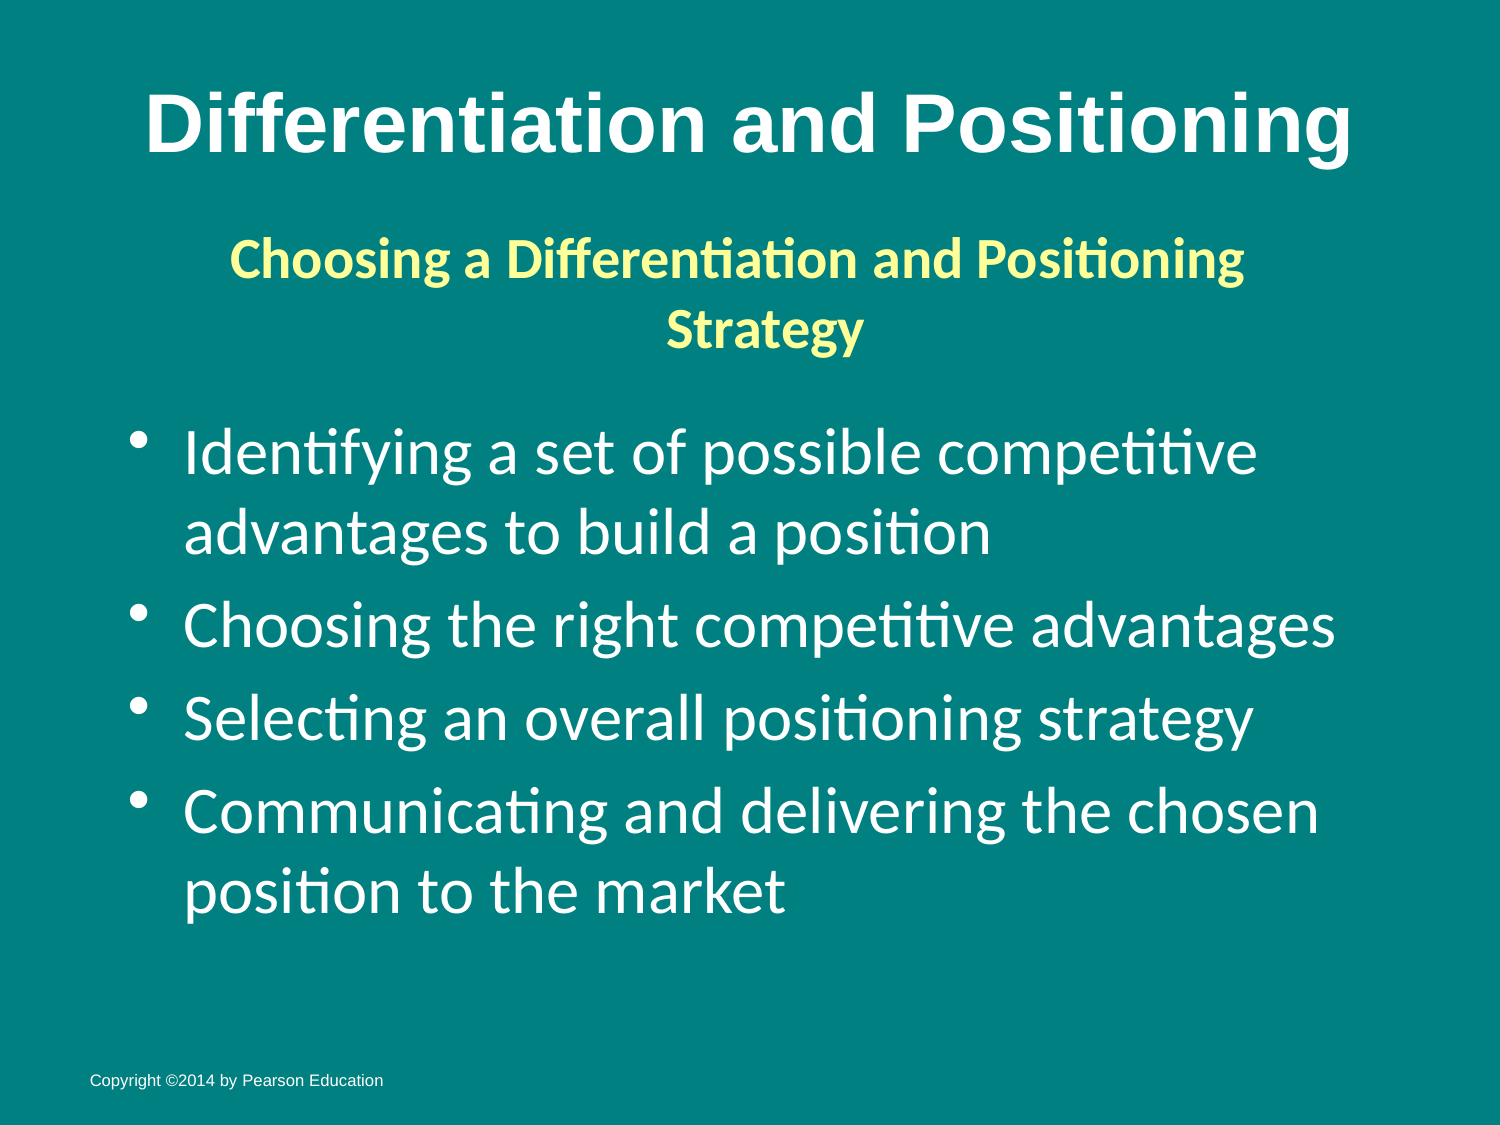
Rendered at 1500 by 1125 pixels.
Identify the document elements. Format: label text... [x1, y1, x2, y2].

list Identifying a set of possible competitive advantages to build a position Choosing the right competitive advantages Selecting an overall positioning strategy Communicating and delivering the chosen position to the market [112, 399, 1388, 1076]
title Differentiation and Positioning [112, 37, 1388, 226]
text_box Copyright ©2014 by Pearson Education [74, 1062, 825, 1098]
list Choosing a Differentiation and Positioning Strategy [149, 212, 1326, 276]
